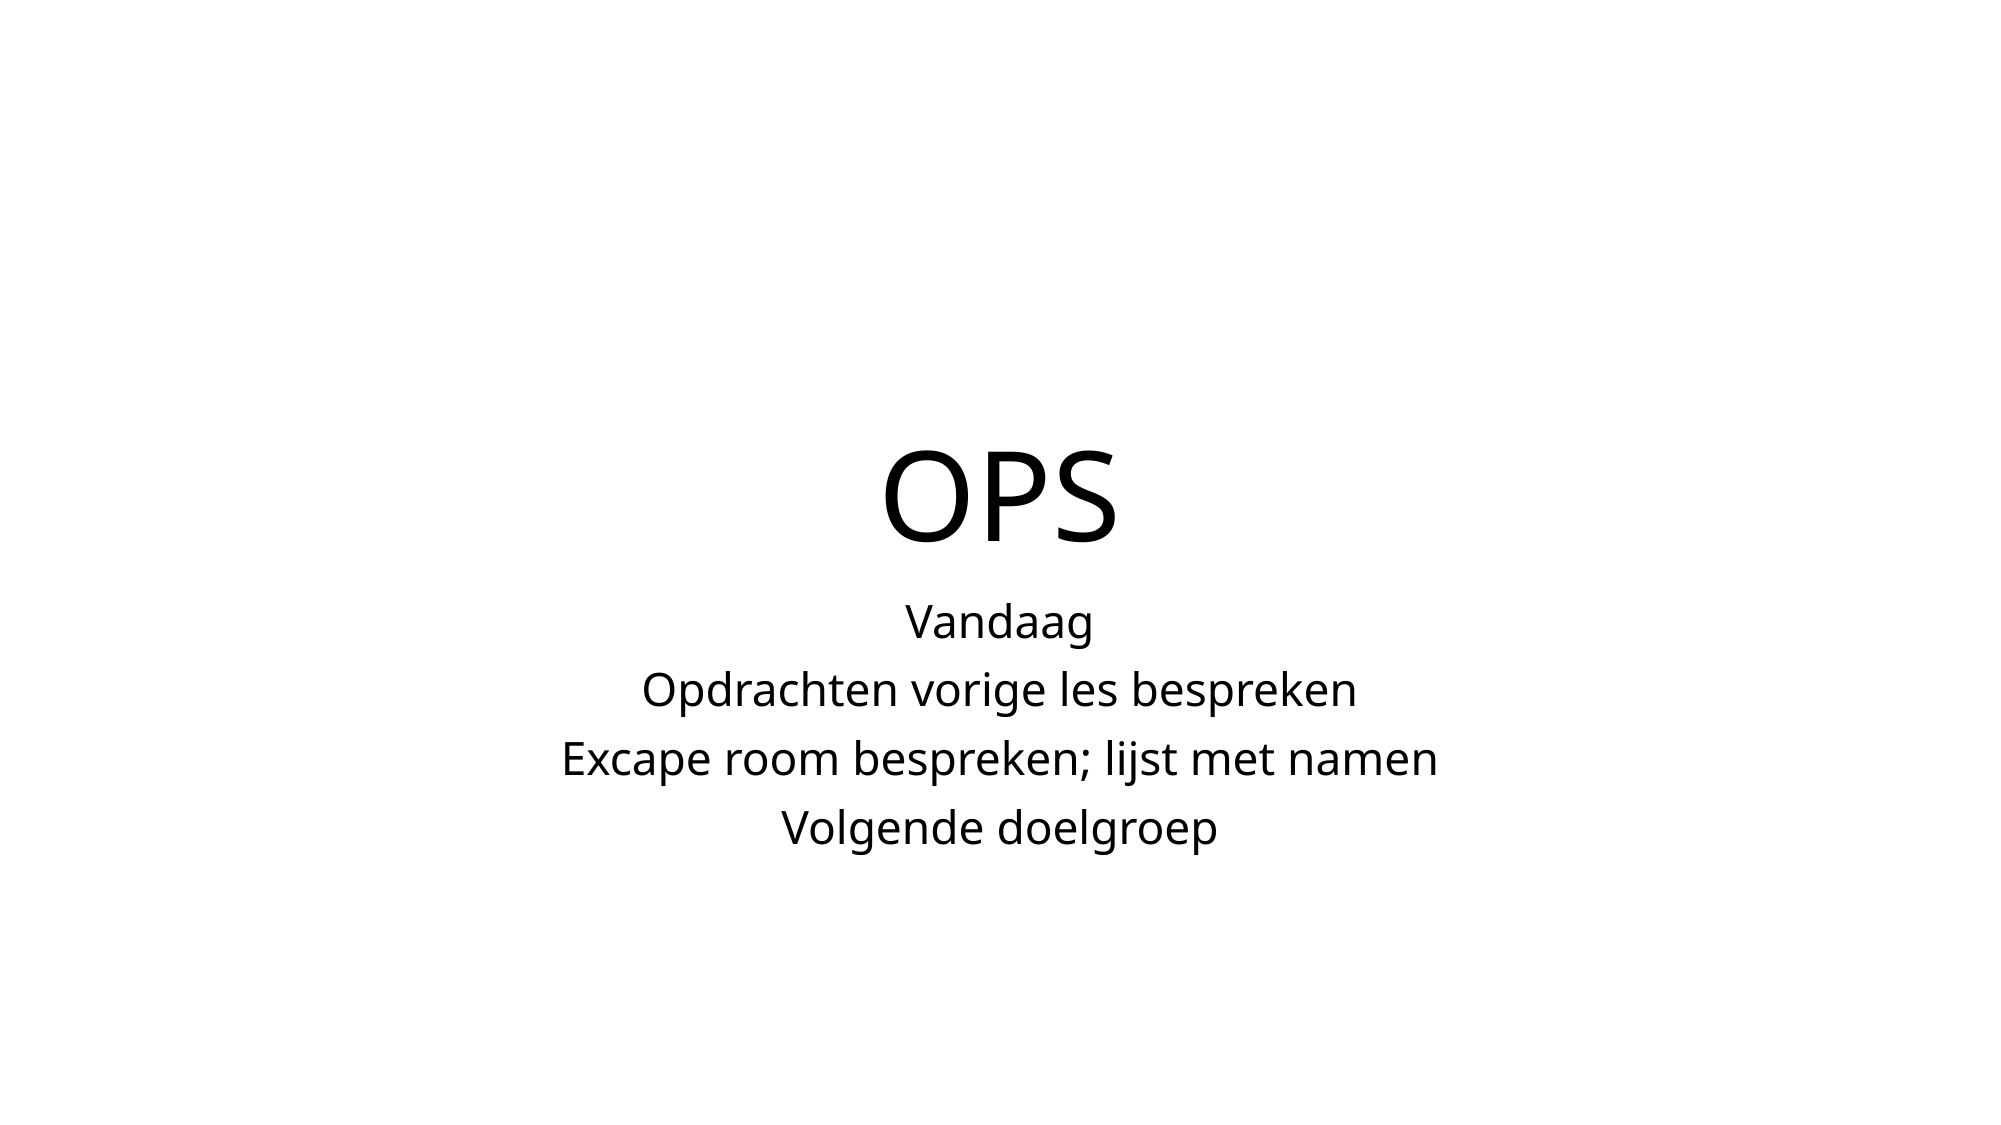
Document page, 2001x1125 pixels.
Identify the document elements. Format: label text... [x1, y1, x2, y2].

title OPS [249, 184, 1750, 576]
subtitle Vandaag Opdrachten vorige les bespreken Excape room bespreken; lijst met namen Volgende doelgroep [249, 590, 1750, 863]
